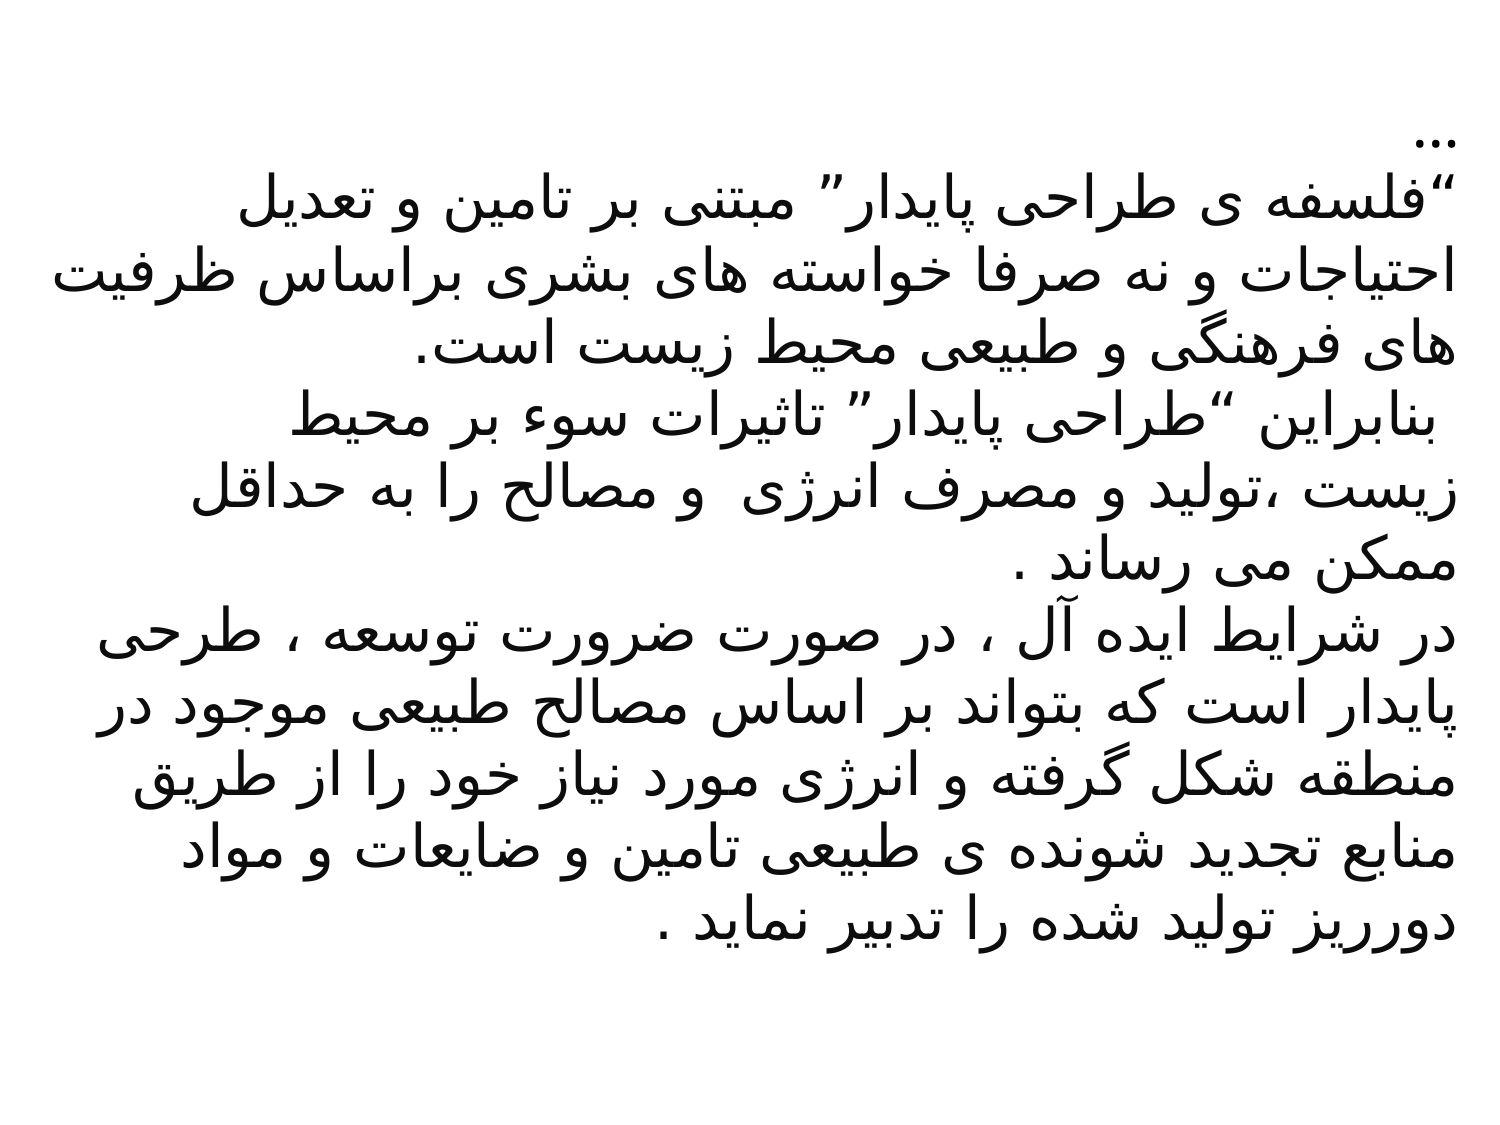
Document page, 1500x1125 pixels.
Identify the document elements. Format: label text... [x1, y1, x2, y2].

title ... “فلسفه ی طراحی پایدار” مبتنی بر تامین و تعدیل احتیاجات و نه صرفا خواسته های بشری براساس ظرفیت های فرهنگی و طبیعی محیط زیست است. بنابراین “طراحی پایدار” تاثیرات سوء بر محیط زیست ،تولید و مصرف انرژی و مصالح را به حداقل ممکن می رساند . در شرایط ایده آل ، در صورت ضرورت توسعه ، طرحی پایدار است که بتواند بر اساس مصالح طبیعی موجود در منطقه شکل گرفته و انرژی مورد نیاز خود را از طریق منابع تجدید شونده ی طبیعی تامین و ضایعات و مواد دورریز تولید شده را تدبیر نماید . [24, 75, 1475, 1063]
